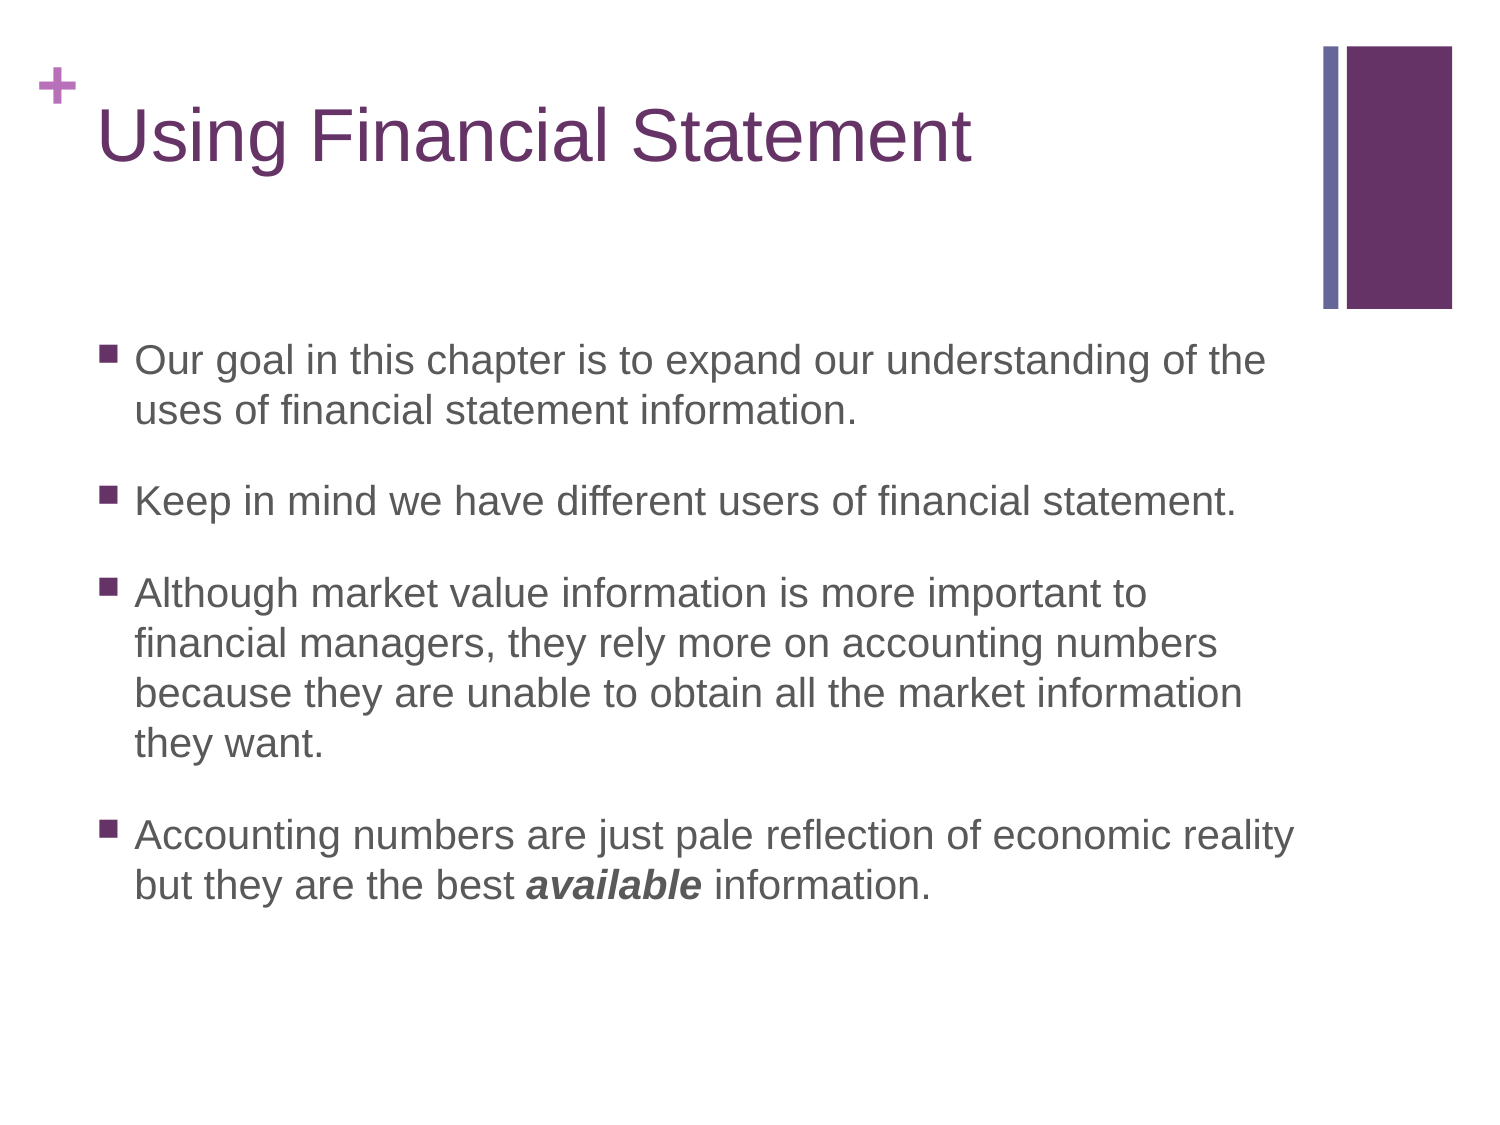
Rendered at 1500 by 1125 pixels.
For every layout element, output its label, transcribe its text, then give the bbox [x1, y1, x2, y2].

title Using Financial Statement [81, 79, 1322, 263]
list Our goal in this chapter is to expand our understanding of the uses of financial statement information. Keep in mind we have different users of financial statement. Although market value information is more important to financial managers, they rely more on accounting numbers because they are unable to obtain all the market information they want. Accounting numbers are just pale reflection of economic reality but they are the best available information. [81, 324, 1322, 1005]
